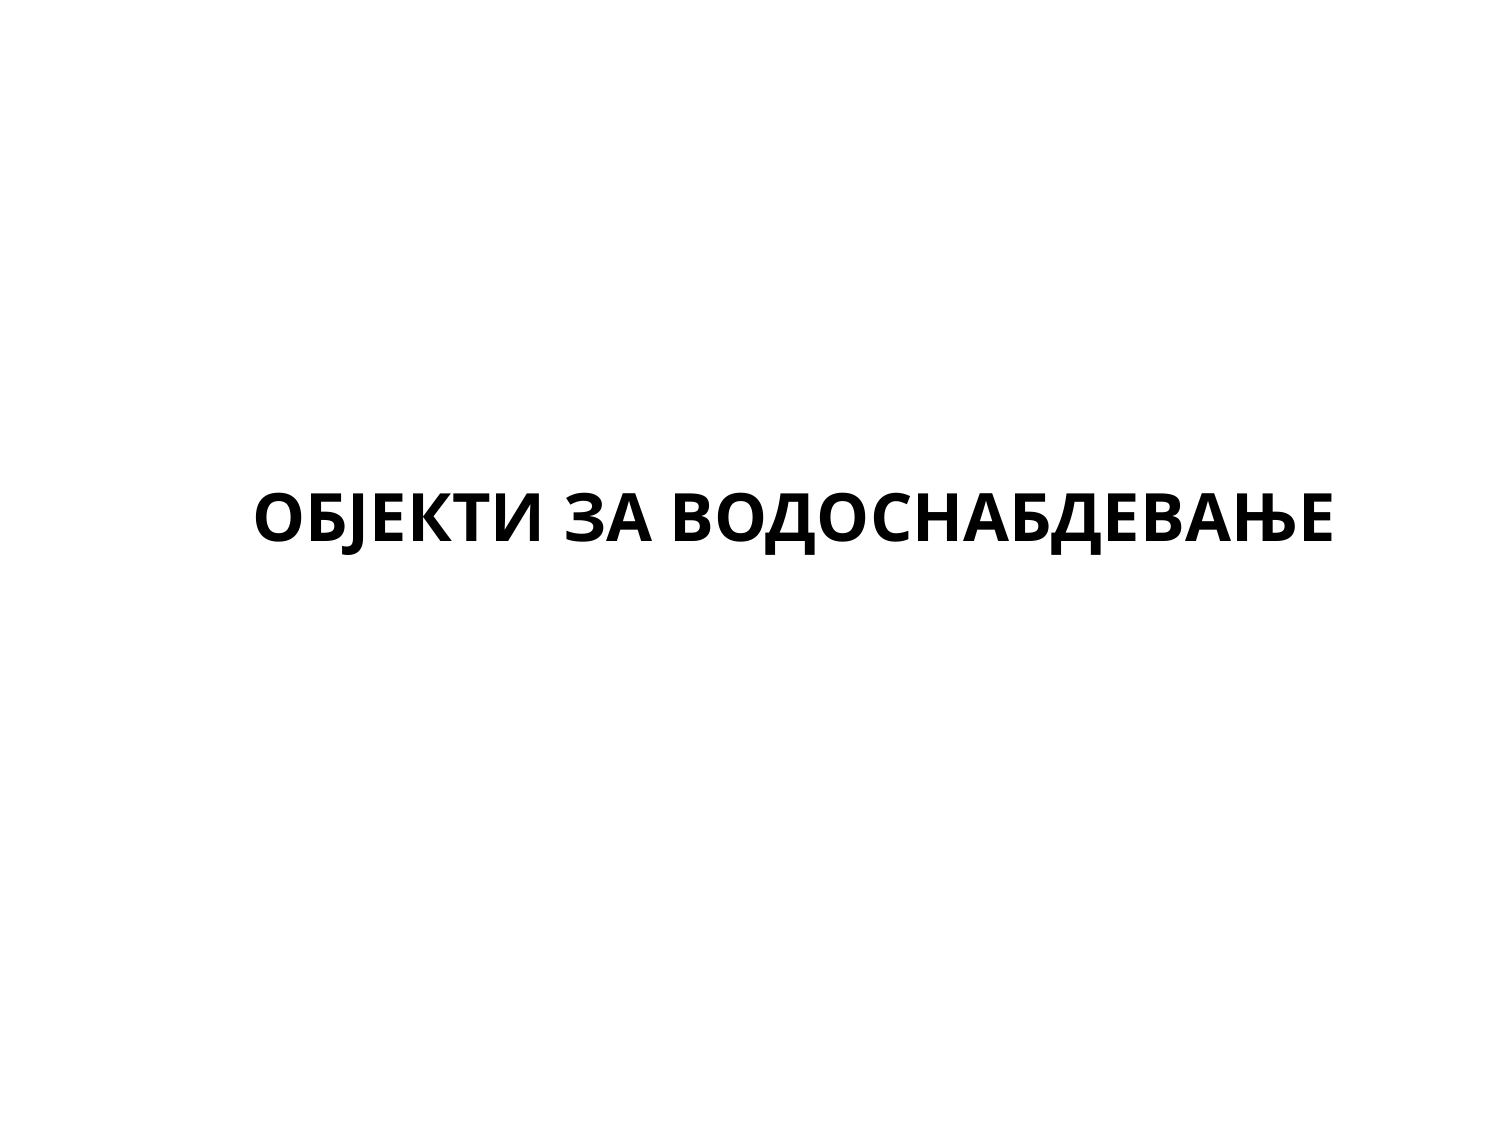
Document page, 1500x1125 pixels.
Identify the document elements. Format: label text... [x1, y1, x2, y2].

text_box ОБЈЕКТИ ЗА ВОДОСНАБДЕВАЊЕ [237, 467, 1425, 563]
